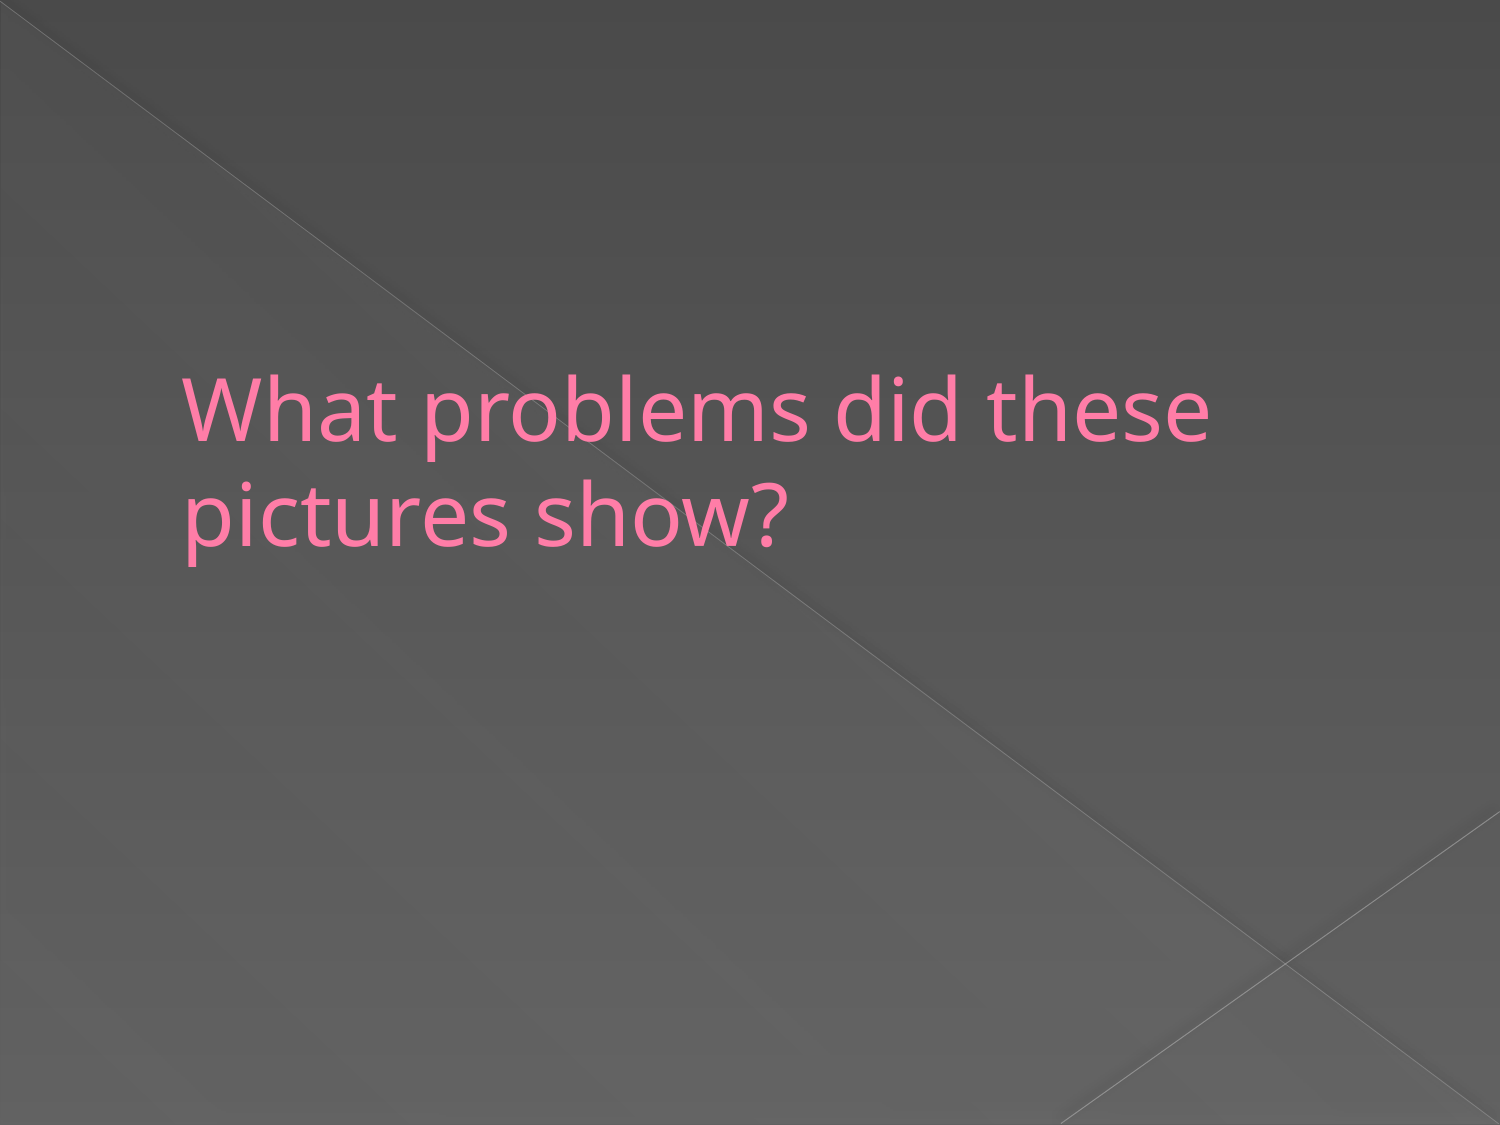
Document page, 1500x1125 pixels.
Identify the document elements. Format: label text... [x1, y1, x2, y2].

title What problems did these pictures show? [87, 262, 1438, 655]
